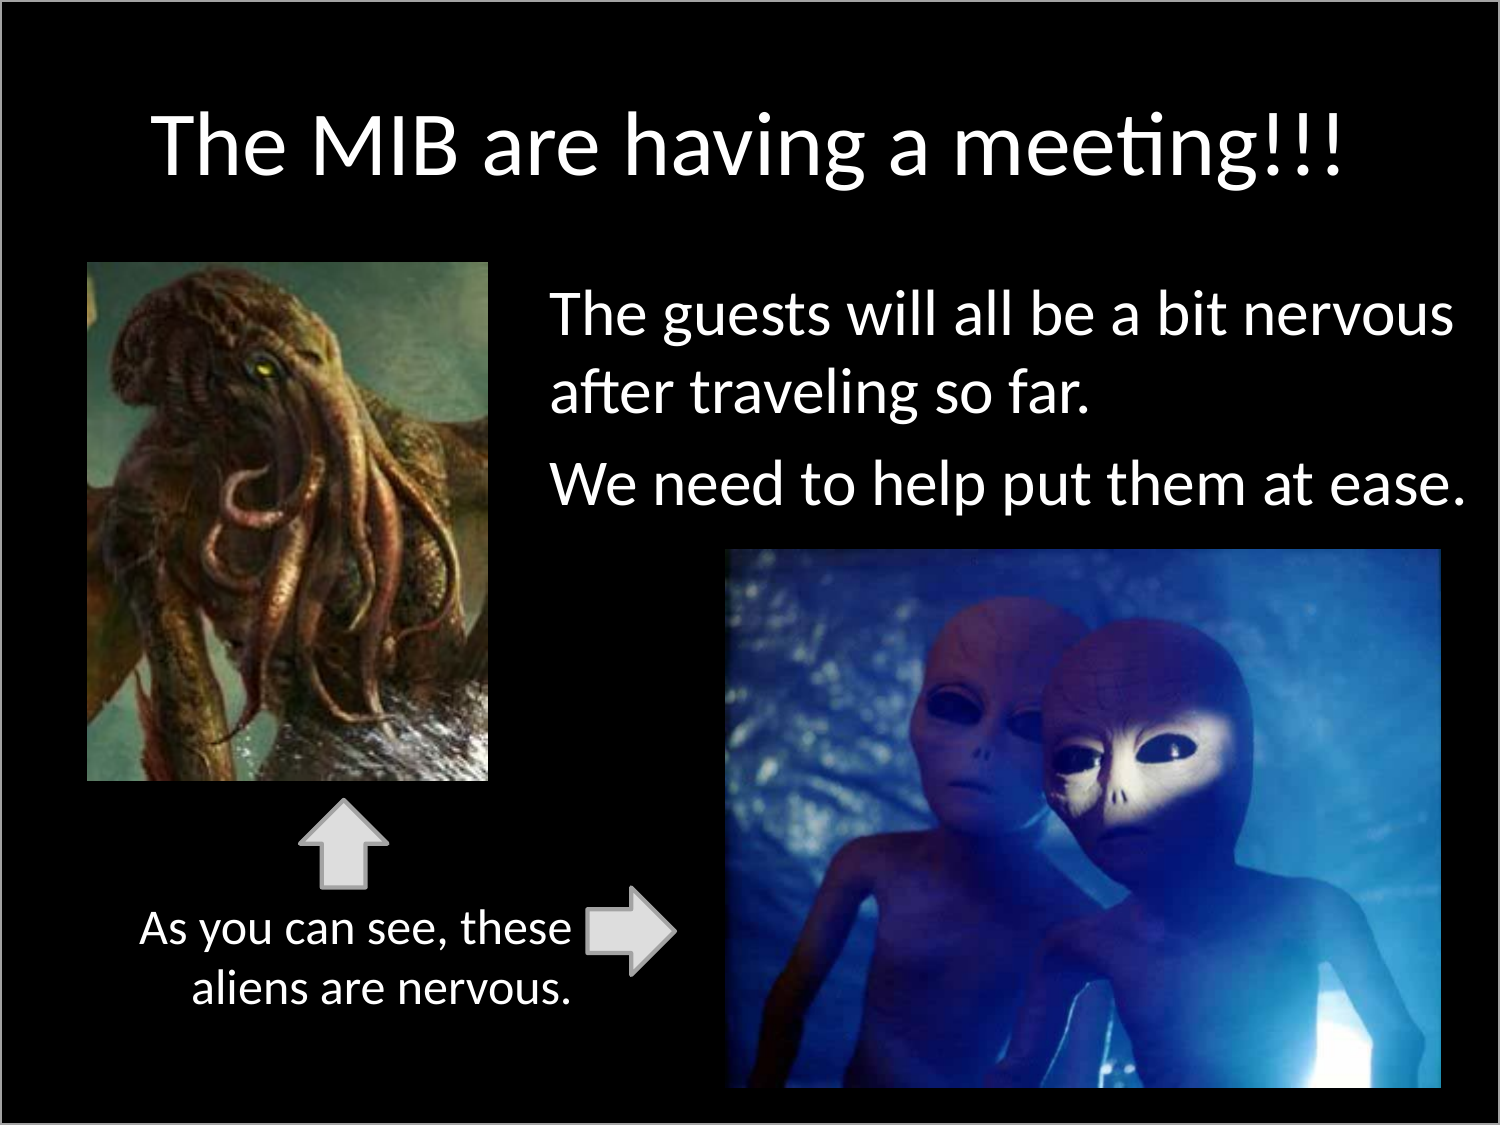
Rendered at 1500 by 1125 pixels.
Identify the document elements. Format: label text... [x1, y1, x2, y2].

list The guests will all be a bit nervous after traveling so far. We need to help put them at ease. [488, 262, 1500, 538]
title The MIB are having a meeting!!! [75, 45, 1425, 233]
text_box [0, 0, 1500, 1125]
picture [87, 262, 488, 781]
text_box [585, 885, 678, 977]
picture [724, 549, 1442, 1088]
text_box [298, 797, 390, 890]
text_box As you can see, these aliens are nervous. [62, 887, 588, 1023]
